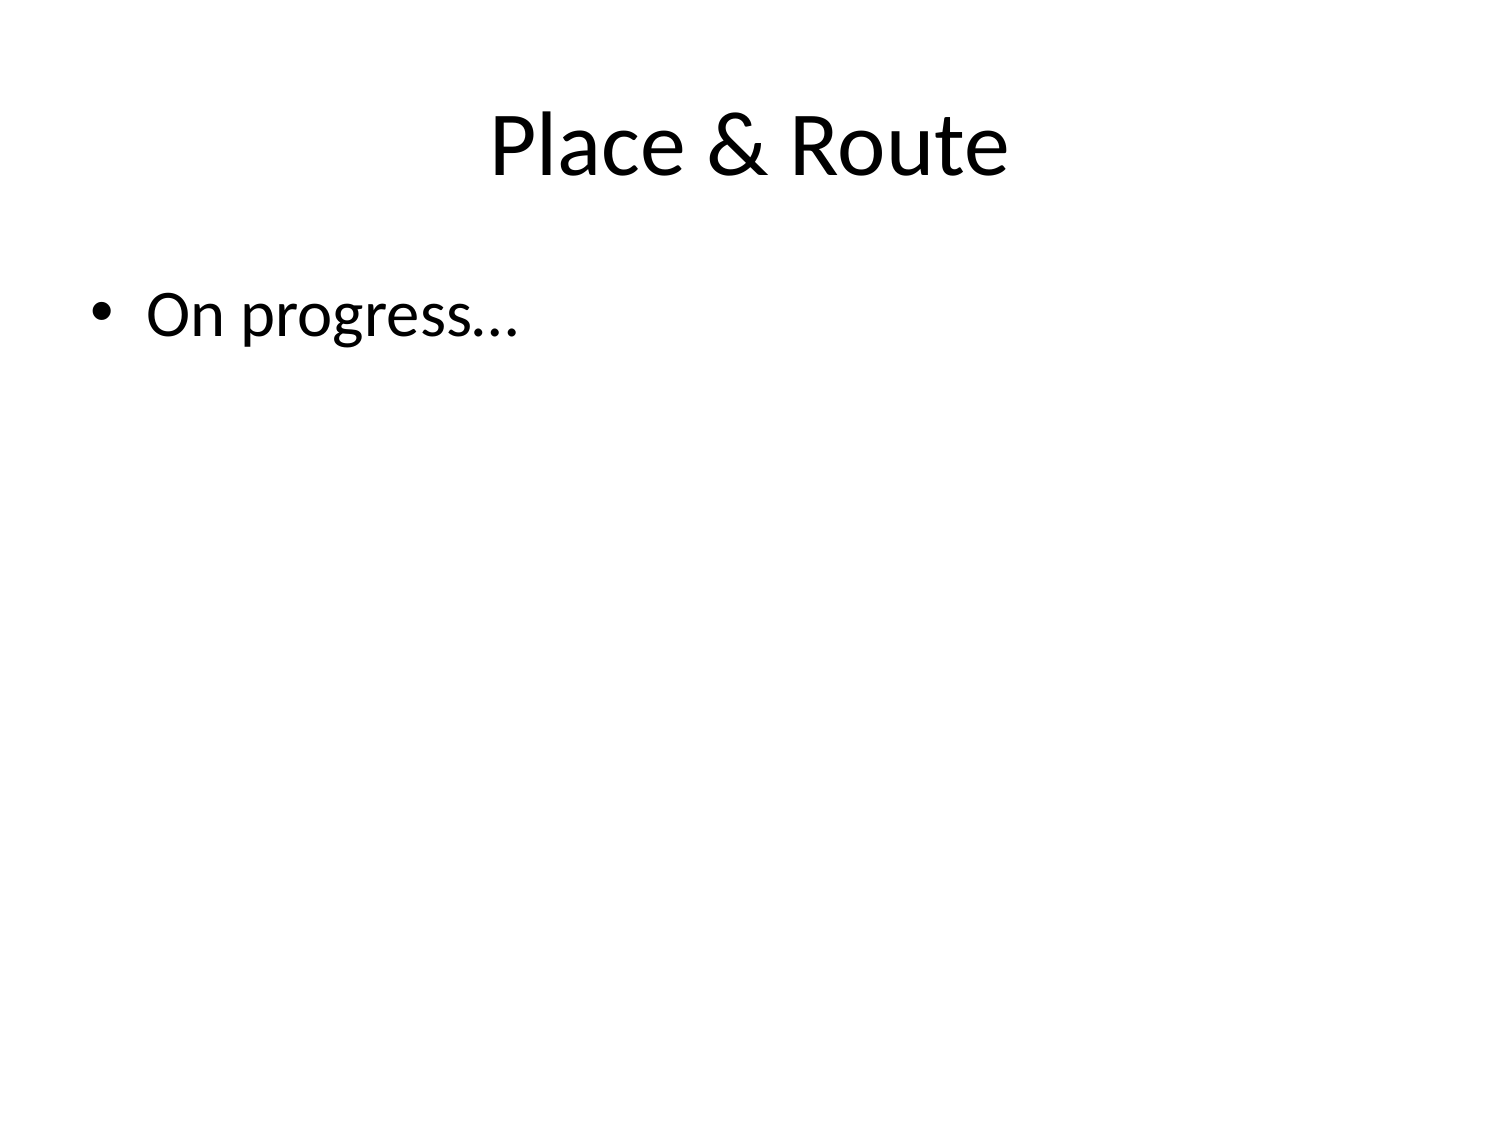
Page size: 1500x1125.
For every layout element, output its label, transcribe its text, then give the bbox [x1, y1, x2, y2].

list On progress… [75, 262, 1425, 1005]
title Place & Route [75, 45, 1425, 233]
